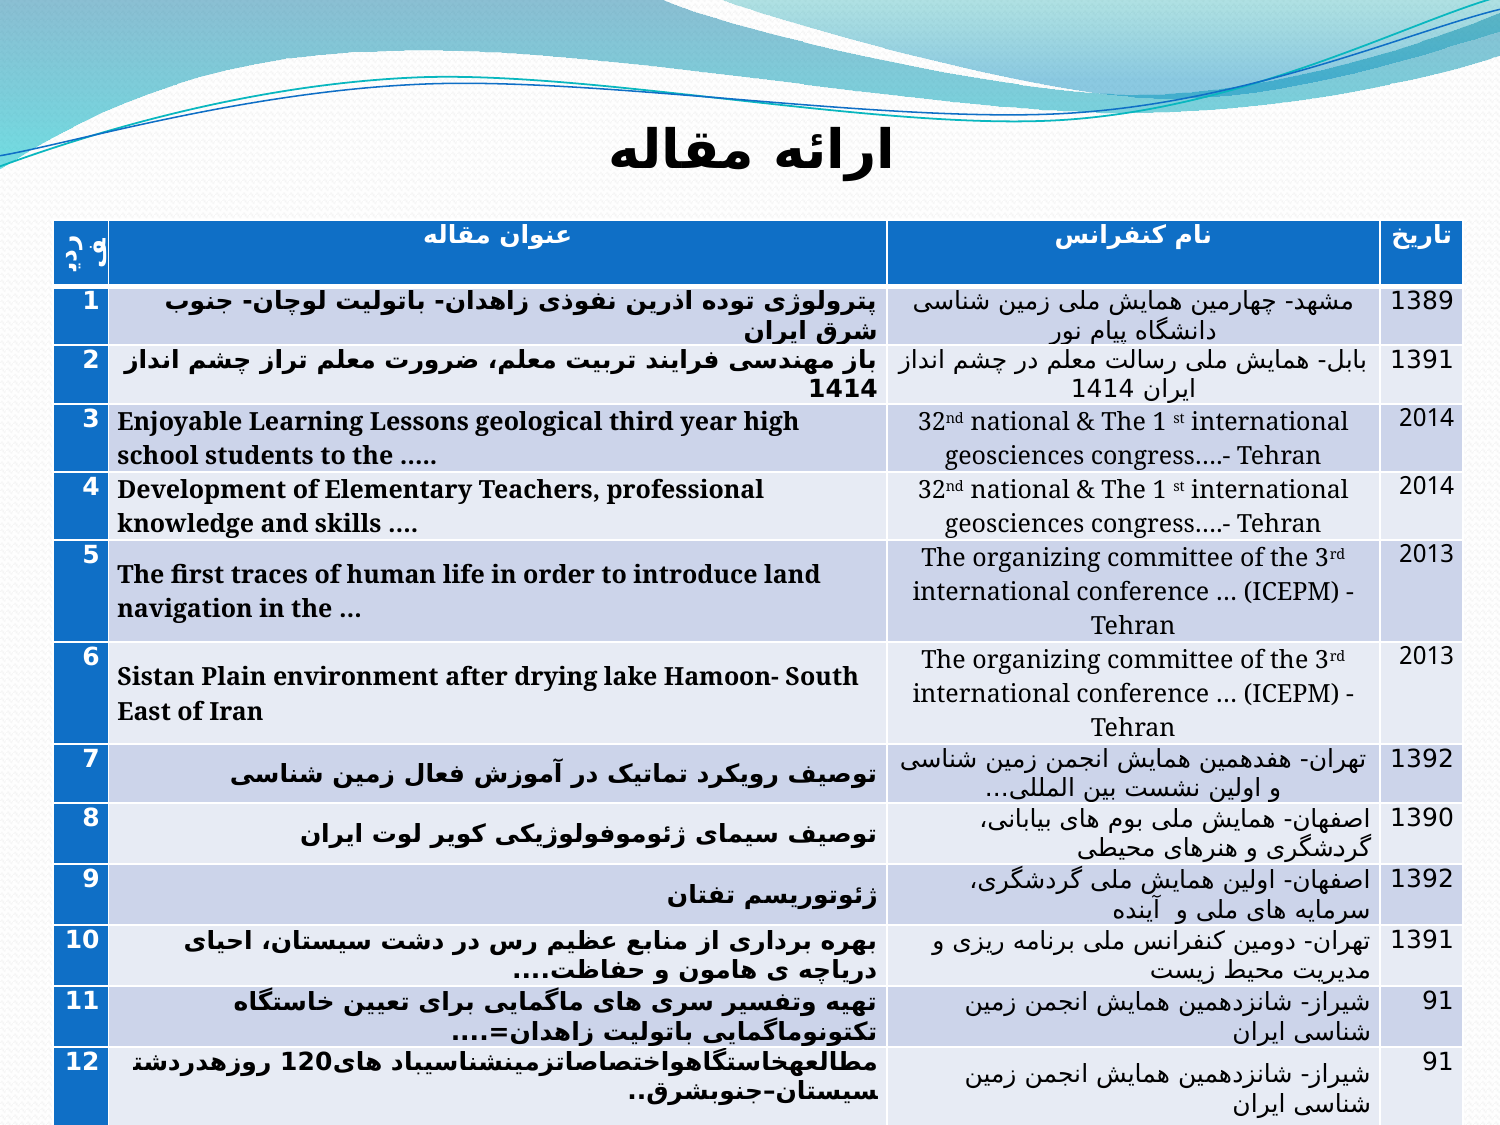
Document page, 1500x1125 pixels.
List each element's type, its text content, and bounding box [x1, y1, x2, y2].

table_cell 1392 [1381, 865, 1462, 924]
table_cell ژئوتوریسم تفتان [109, 865, 886, 924]
table_cell 9 [54, 865, 108, 924]
table_cell شیراز- شانزدهمین همایش انجمن زمین شناسی ایران [888, 1048, 1379, 1125]
table_cell 7 [54, 745, 108, 802]
table_cell تهران- هفدهمین همایش انجمن زمین شناسی و اولین نشست بین المللی... [888, 745, 1379, 802]
table_cell بابل- همایش ملی رسالت معلم در چشم انداز ایران 1414 [888, 346, 1379, 403]
table_cell شیراز- شانزدهمین همایش انجمن زمین شناسی ایران [888, 987, 1379, 1046]
table_cell اصفهان- همایش ملی بوم های بیابانی، گردشگری و هنرهای محیطی [888, 804, 1379, 863]
table_cell Enjoyable Learning Lessons geological third year high school students to the ….. [109, 405, 886, 471]
table_cell 1 [54, 289, 108, 344]
table_cell 1392 [1381, 745, 1462, 802]
list ارائه مقاله [76, 30, 1427, 219]
table_cell The organizing committee of the 3rd international conference … (ICEPM) - Tehran [888, 643, 1379, 743]
table_cell 32nd national & The 1 st international geosciences congress….- Tehran [888, 405, 1379, 471]
table_cell 1390 [1381, 804, 1462, 863]
table_cell توصیف رویکرد تماتیک در آموزش فعال زمین شناسی [109, 745, 886, 802]
table_cell 2013 [1381, 541, 1462, 641]
table_cell 1391 [1381, 926, 1462, 985]
table_header ردیف [54, 221, 108, 284]
table_cell 11 [54, 987, 108, 1046]
table_header نام کنفرانس [888, 221, 1379, 284]
table_cell 1391 [1381, 346, 1462, 403]
table_cell 5 [54, 541, 108, 641]
table_cell The organizing committee of the 3rd international conference … (ICEPM) - Tehran [888, 541, 1379, 641]
table_cell 32nd national & The 1 st international geosciences congress….- Tehran [888, 473, 1379, 539]
table_cell 2013 [1381, 643, 1462, 743]
table_cell تهیه وتفسیر سری های ماگمایی برای تعیین خاستگاه تکتونوماگمایی باتولیت زاهدان=.... [109, 987, 886, 1046]
table_cell The first traces of human life in order to introduce land navigation in the … [109, 541, 886, 641]
table_cell مشهد- چهارمین همایش ملی زمین شناسی دانشگاه پیام نور [888, 289, 1379, 344]
table_cell 4 [54, 473, 108, 539]
table_cell 91 [1381, 1048, 1462, 1125]
table_cell Sistan Plain environment after drying lake Hamoon- South East of Iran [109, 643, 886, 743]
table_cell بهره برداری از منابع عظیم رس در دشت سیستان، احیای دریاچه ی هامون و حفاظت.... [109, 926, 886, 985]
table_cell 2014 [1381, 405, 1462, 471]
table_cell توصیف سیمای ژئوموفولوژیکی کویر لوت ایران [109, 804, 886, 863]
table_cell 1389 [1381, 289, 1462, 344]
table_header عنوان مقاله [109, 221, 886, 284]
table_cell Development of Elementary Teachers, professional knowledge and skills …. [109, 473, 886, 539]
table_cell 2014 [1381, 473, 1462, 539]
table_cell 91 [1381, 987, 1462, 1046]
table_cell 2 [54, 346, 108, 403]
table_cell باز مهندسی فرایند تربیت معلم، ضرورت معلم تراز چشم انداز 1414 [109, 346, 886, 403]
table_cell 3 [54, 405, 108, 471]
table_cell تهران- دومین کنفرانس ملی برنامه ریزی و مدیریت محیط زیست [888, 926, 1379, 985]
table_cell 8 [54, 804, 108, 863]
table_cell 12 [54, 1048, 108, 1125]
table_cell پترولوژی توده آذرین نفوذی زاهدان- باتولیت لوچان- جنوب شرق ایران [109, 289, 886, 344]
table_header تاریخ [1381, 221, 1462, 284]
table_cell مطالعه­­خاستگاه­واختصاصات­زمین­شناسی­باد های120 روزه­دردشت­سیستان–جنوب­شرق.. [109, 1048, 886, 1125]
table_cell 6 [54, 643, 108, 743]
table_cell 10 [54, 926, 108, 985]
table_cell اصفهان- اولین همایش ملی گردشگری، سرمایه های ملی و آینده [888, 865, 1379, 924]
